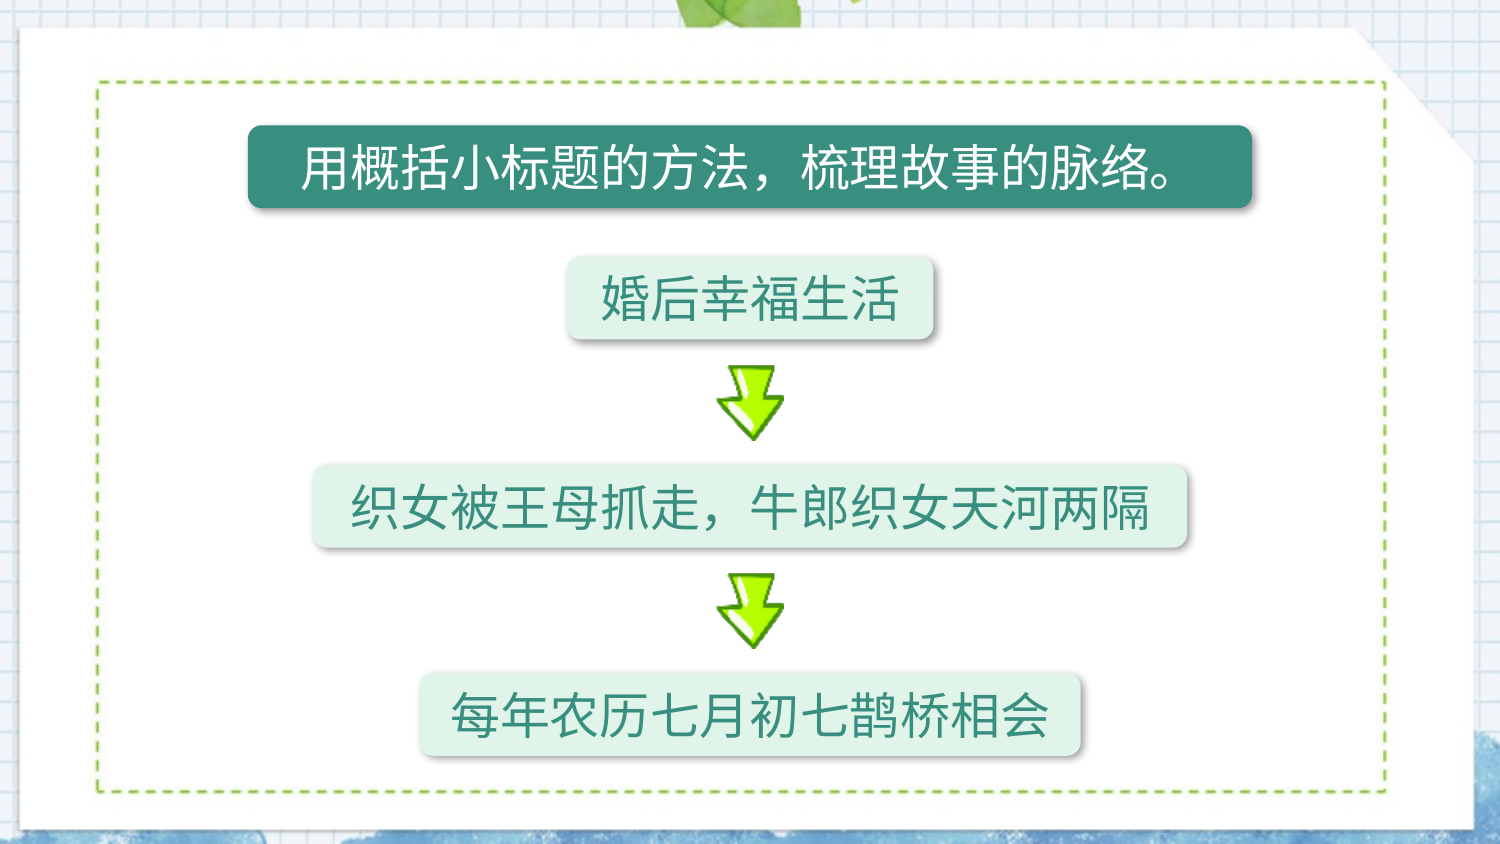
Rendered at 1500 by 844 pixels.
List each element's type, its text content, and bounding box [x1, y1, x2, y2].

picture [0, 0, 1500, 844]
text_box 婚后幸福生活 [566, 256, 934, 340]
text_box 每年农历七月初七鹊桥相会 [419, 672, 1081, 756]
text_box 用概括小标题的方法，梳理故事的脉络。 [247, 125, 1253, 209]
text_box 织女被王母抓走，牛郎织女天河两隔 [312, 464, 1188, 548]
